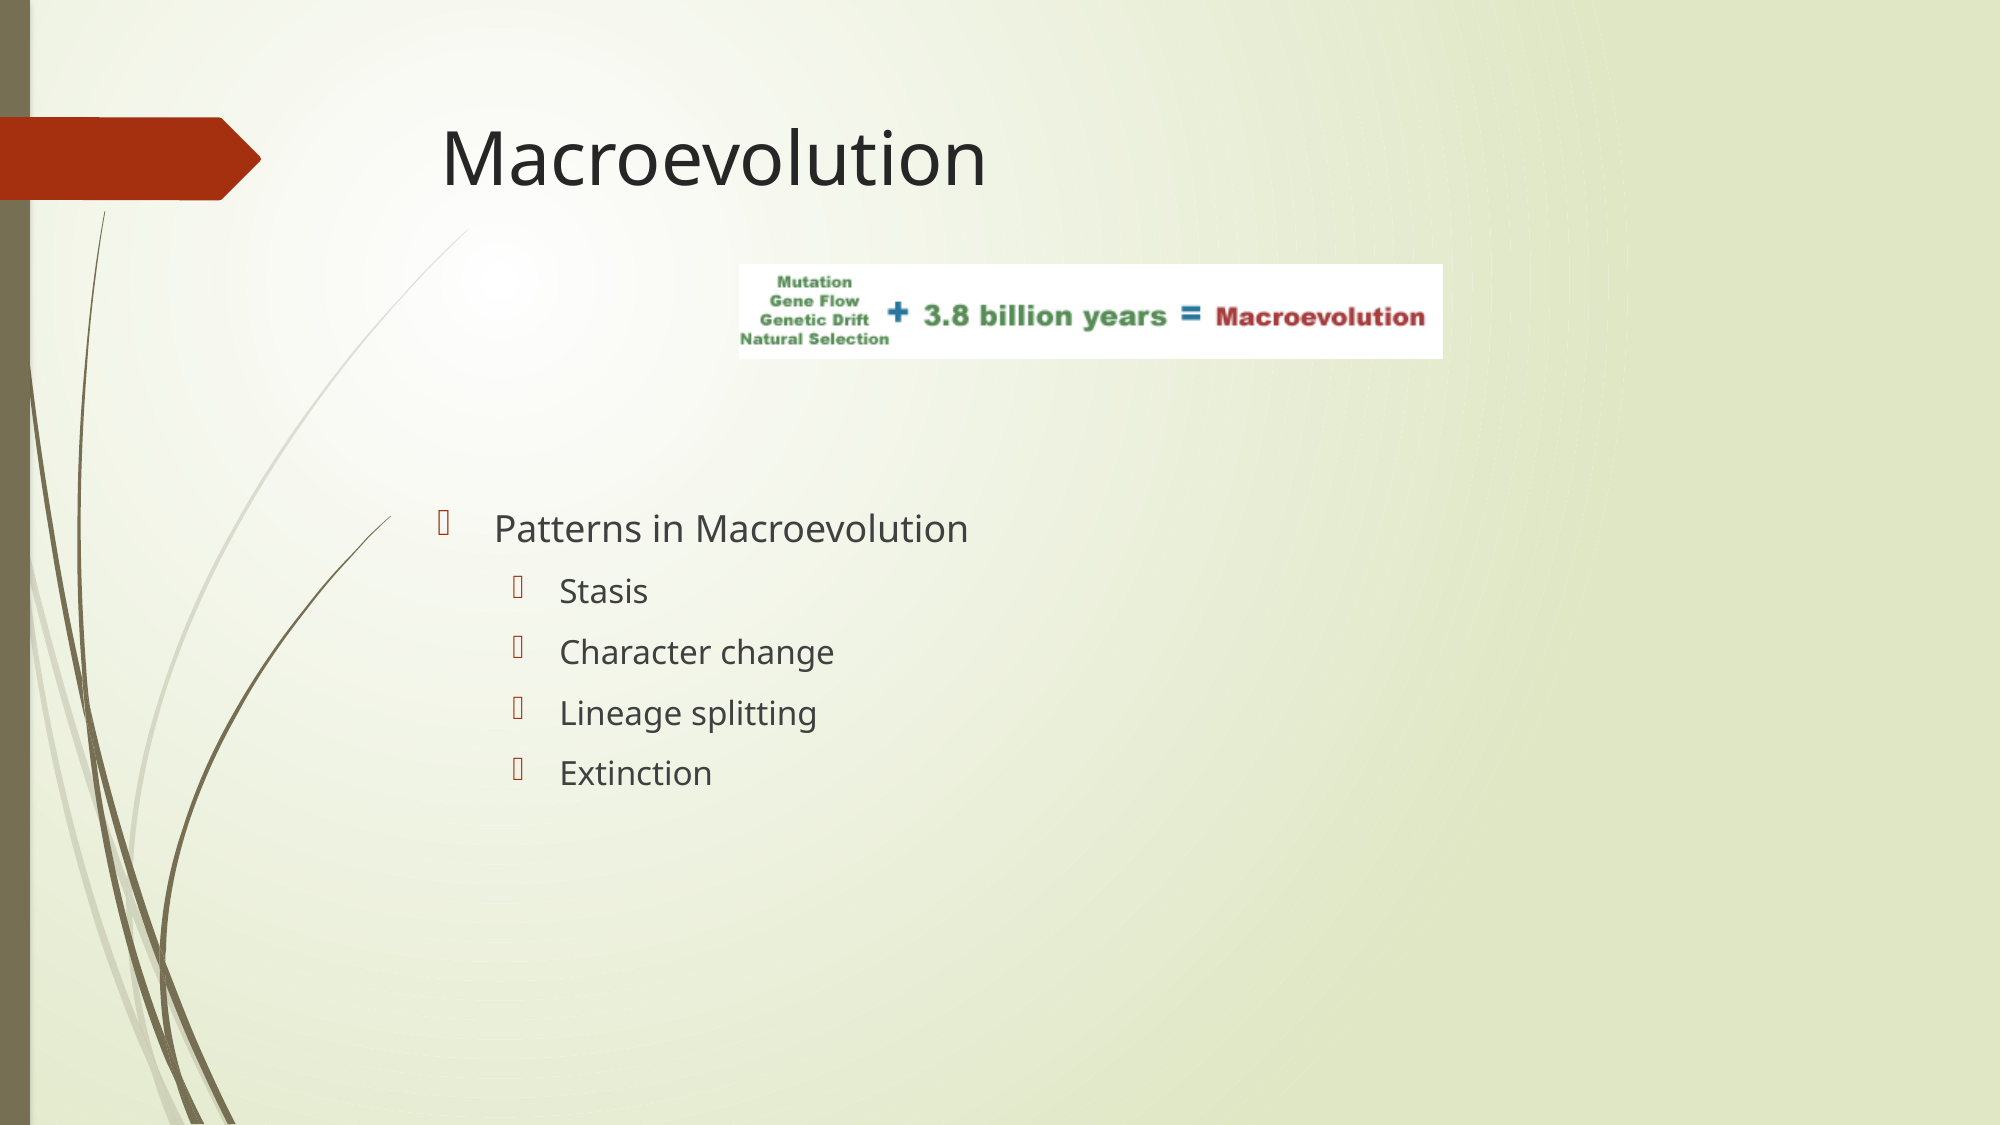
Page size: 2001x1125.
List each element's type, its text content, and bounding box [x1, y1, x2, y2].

list Patterns in Macroevolution Stasis Character change Lineage splitting Extinction [422, 299, 1885, 920]
picture [739, 264, 1443, 359]
title Macroevolution [425, 102, 1888, 313]
